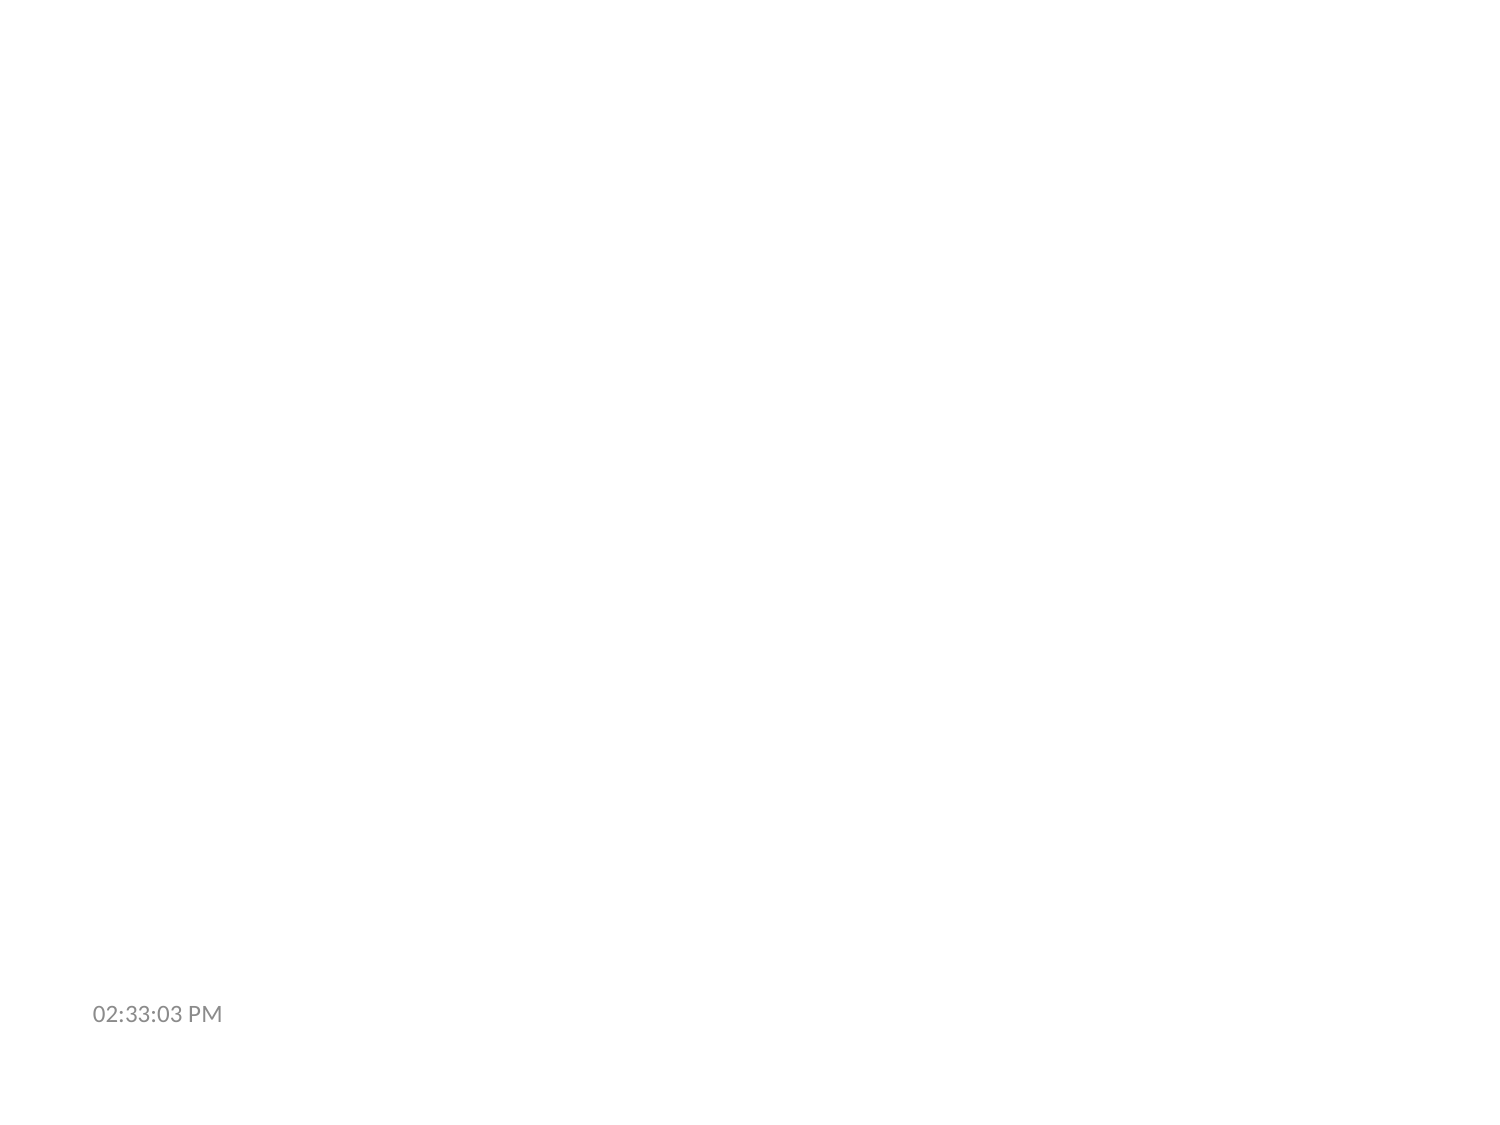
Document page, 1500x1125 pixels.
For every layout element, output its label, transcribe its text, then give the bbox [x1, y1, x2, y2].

text_box 3:35:09 PM [77, 982, 428, 1043]
